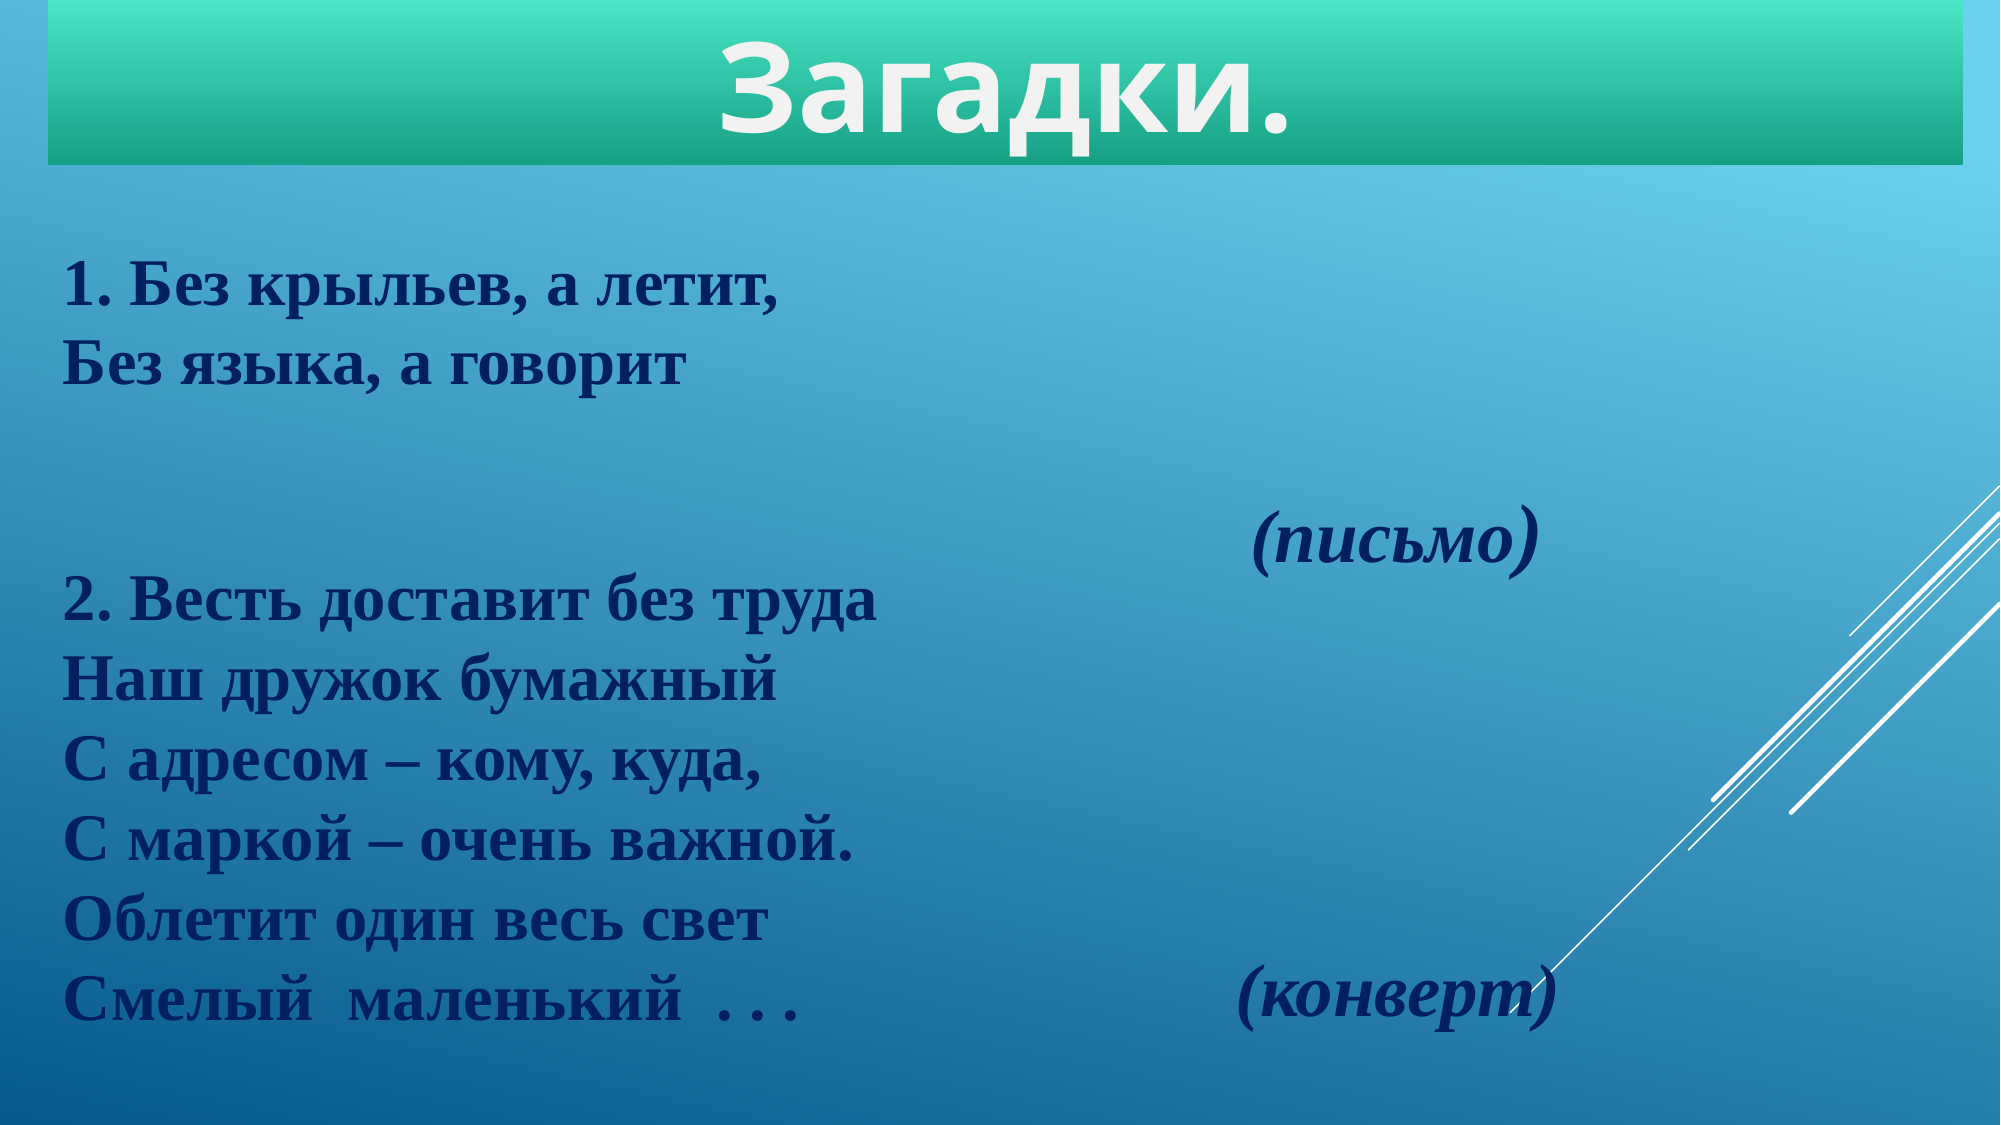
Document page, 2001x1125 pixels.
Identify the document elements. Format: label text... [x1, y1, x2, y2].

text_box 2. Весть доставит без труда Наш дружок бумажный С адресом – кому, куда, С маркой – очень важной. Облетит один весь свет Смелый маленький . . . [48, 546, 992, 1041]
text_box (письмо) [1235, 472, 1886, 587]
text_box 1. Без крыльев, а летит, Без языка, а говорит [48, 230, 1750, 406]
text_box (конверт) [1220, 933, 1856, 1039]
text_box Загадки. [48, 0, 1963, 165]
